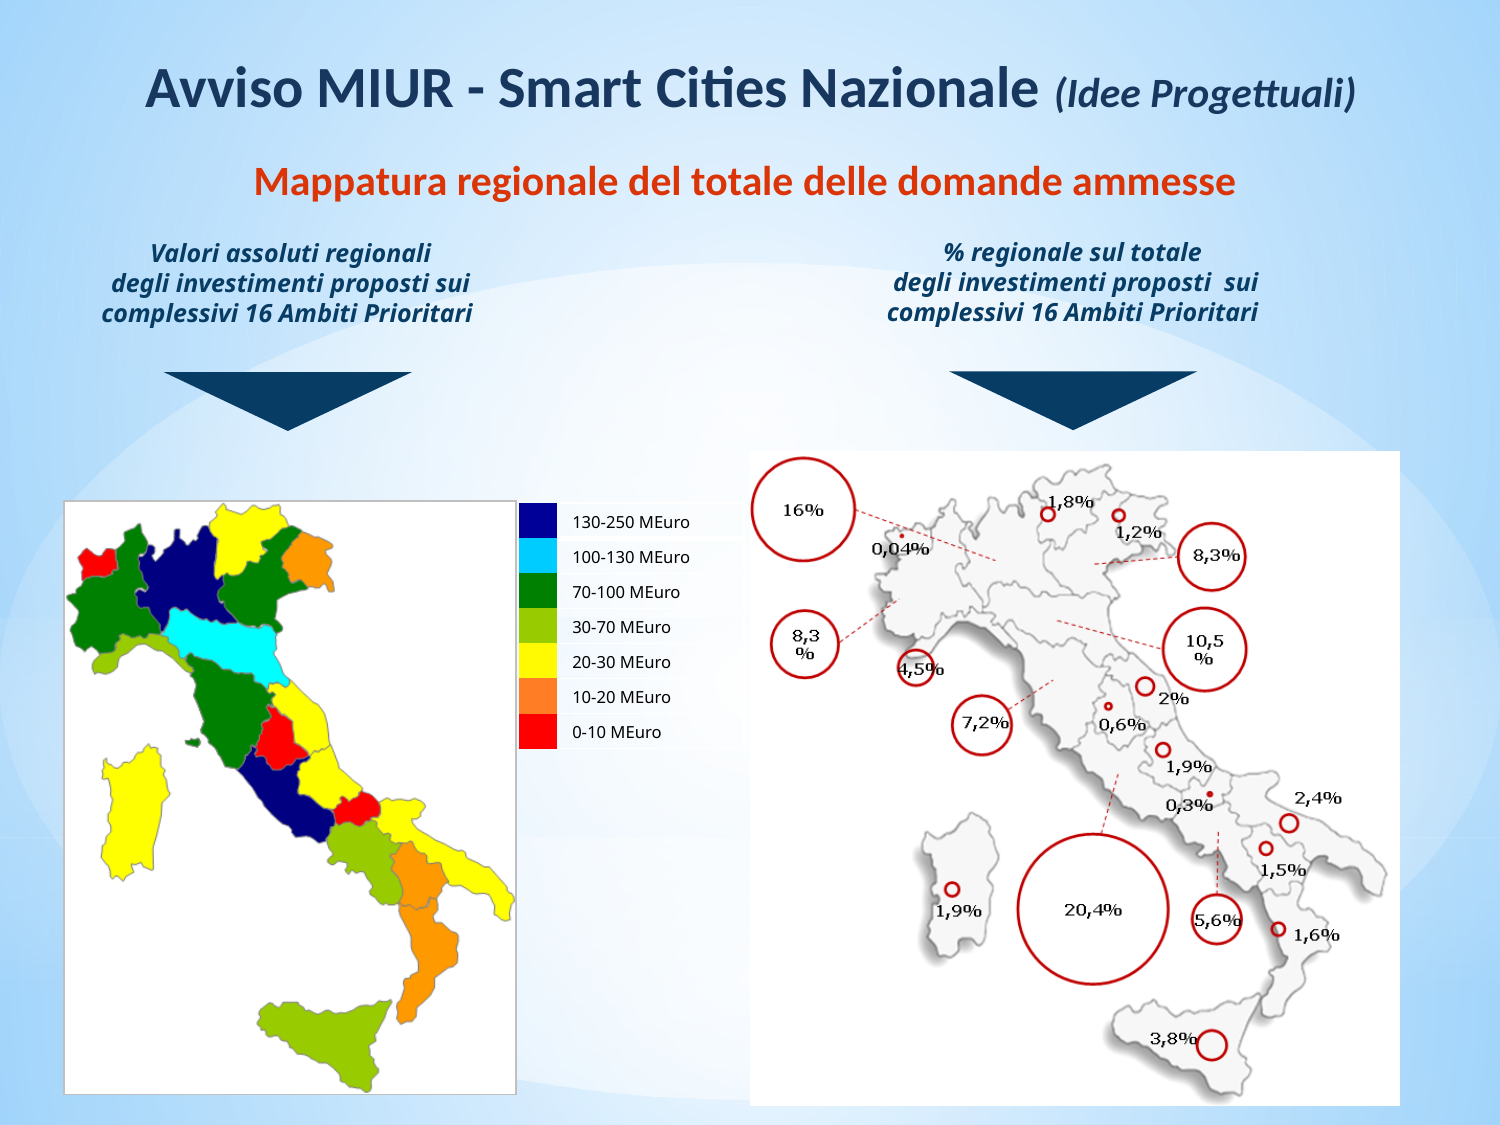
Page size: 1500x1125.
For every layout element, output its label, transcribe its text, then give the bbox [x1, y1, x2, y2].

picture [749, 451, 1400, 1106]
table_cell [521, 714, 557, 749]
table_cell 30-70 MEuro [557, 609, 743, 643]
table_cell [521, 573, 557, 608]
table_cell [521, 678, 557, 714]
table_cell 100-130 MEuro [557, 541, 743, 573]
text_box [949, 371, 1198, 431]
text_box Mappatura regionale del totale delle domande ammesse [29, 146, 1471, 206]
table_cell 10-20 MEuro [557, 679, 743, 713]
table_cell [521, 608, 557, 643]
text_box Valori assoluti regionali degli investimenti proposti sui complessivi 16 Ambiti Prioritari [73, 230, 508, 365]
table_header 130-250 MEuro [557, 504, 743, 536]
table_header [520, 503, 557, 538]
text_box Avviso MIUR - Smart Cities Nazionale (Idee Progettuali) [76, 31, 1427, 138]
table_cell 70-100 MEuro [557, 574, 743, 608]
table_cell [521, 538, 557, 573]
table_cell 20-30 MEuro [557, 644, 743, 678]
picture [64, 501, 516, 1094]
table_cell 0-10 MEuro [557, 714, 743, 748]
text_box [163, 372, 412, 431]
text_box % regionale sul totale degli investimenti proposti sui complessivi 16 Ambiti Prioritari [858, 229, 1294, 362]
table_cell [521, 643, 557, 678]
